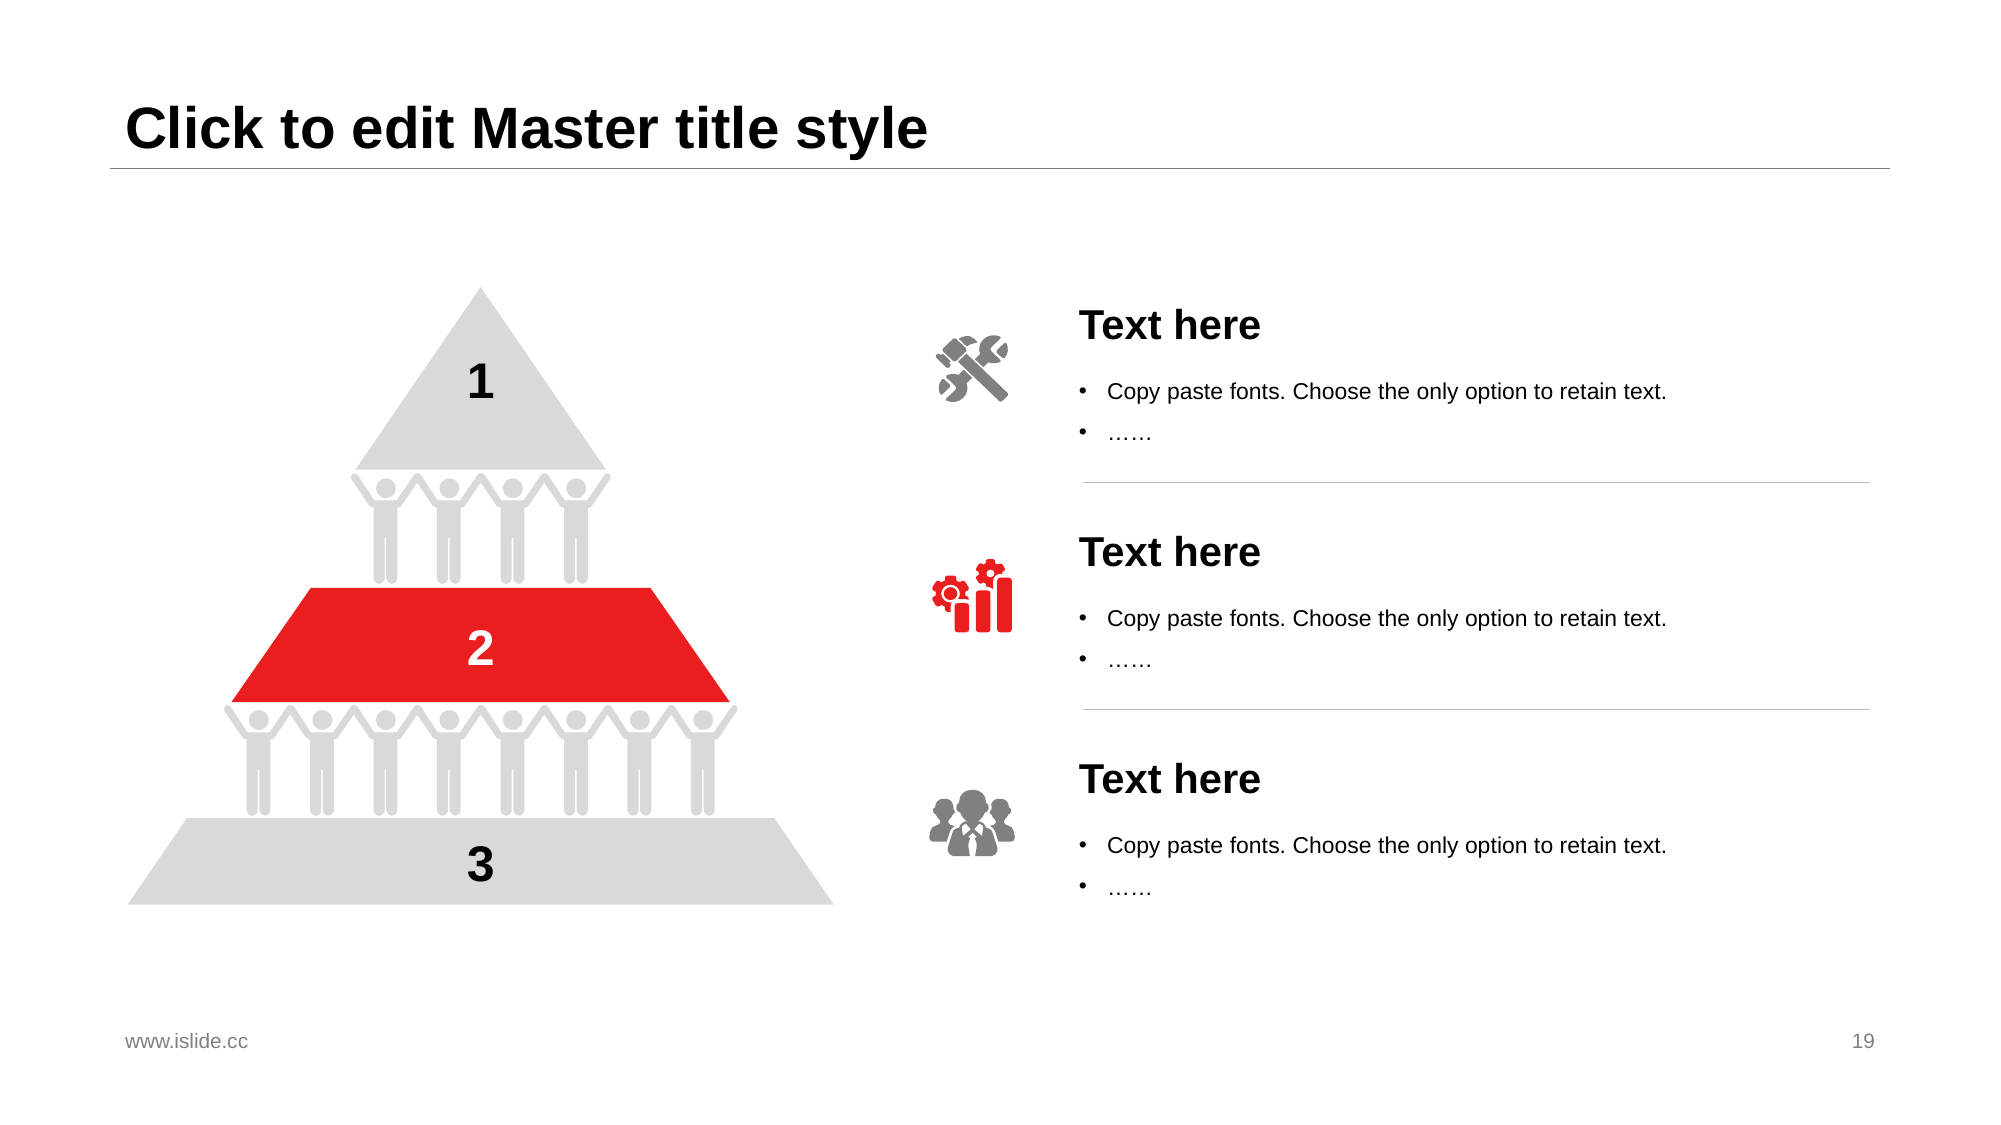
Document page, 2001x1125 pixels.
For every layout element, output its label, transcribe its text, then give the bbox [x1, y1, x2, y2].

footer www.islide.cc [109, 1023, 790, 1058]
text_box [127, 282, 1871, 909]
title Click to edit Master title style [109, 0, 1890, 169]
slide_number 19 [1412, 1023, 1890, 1058]
